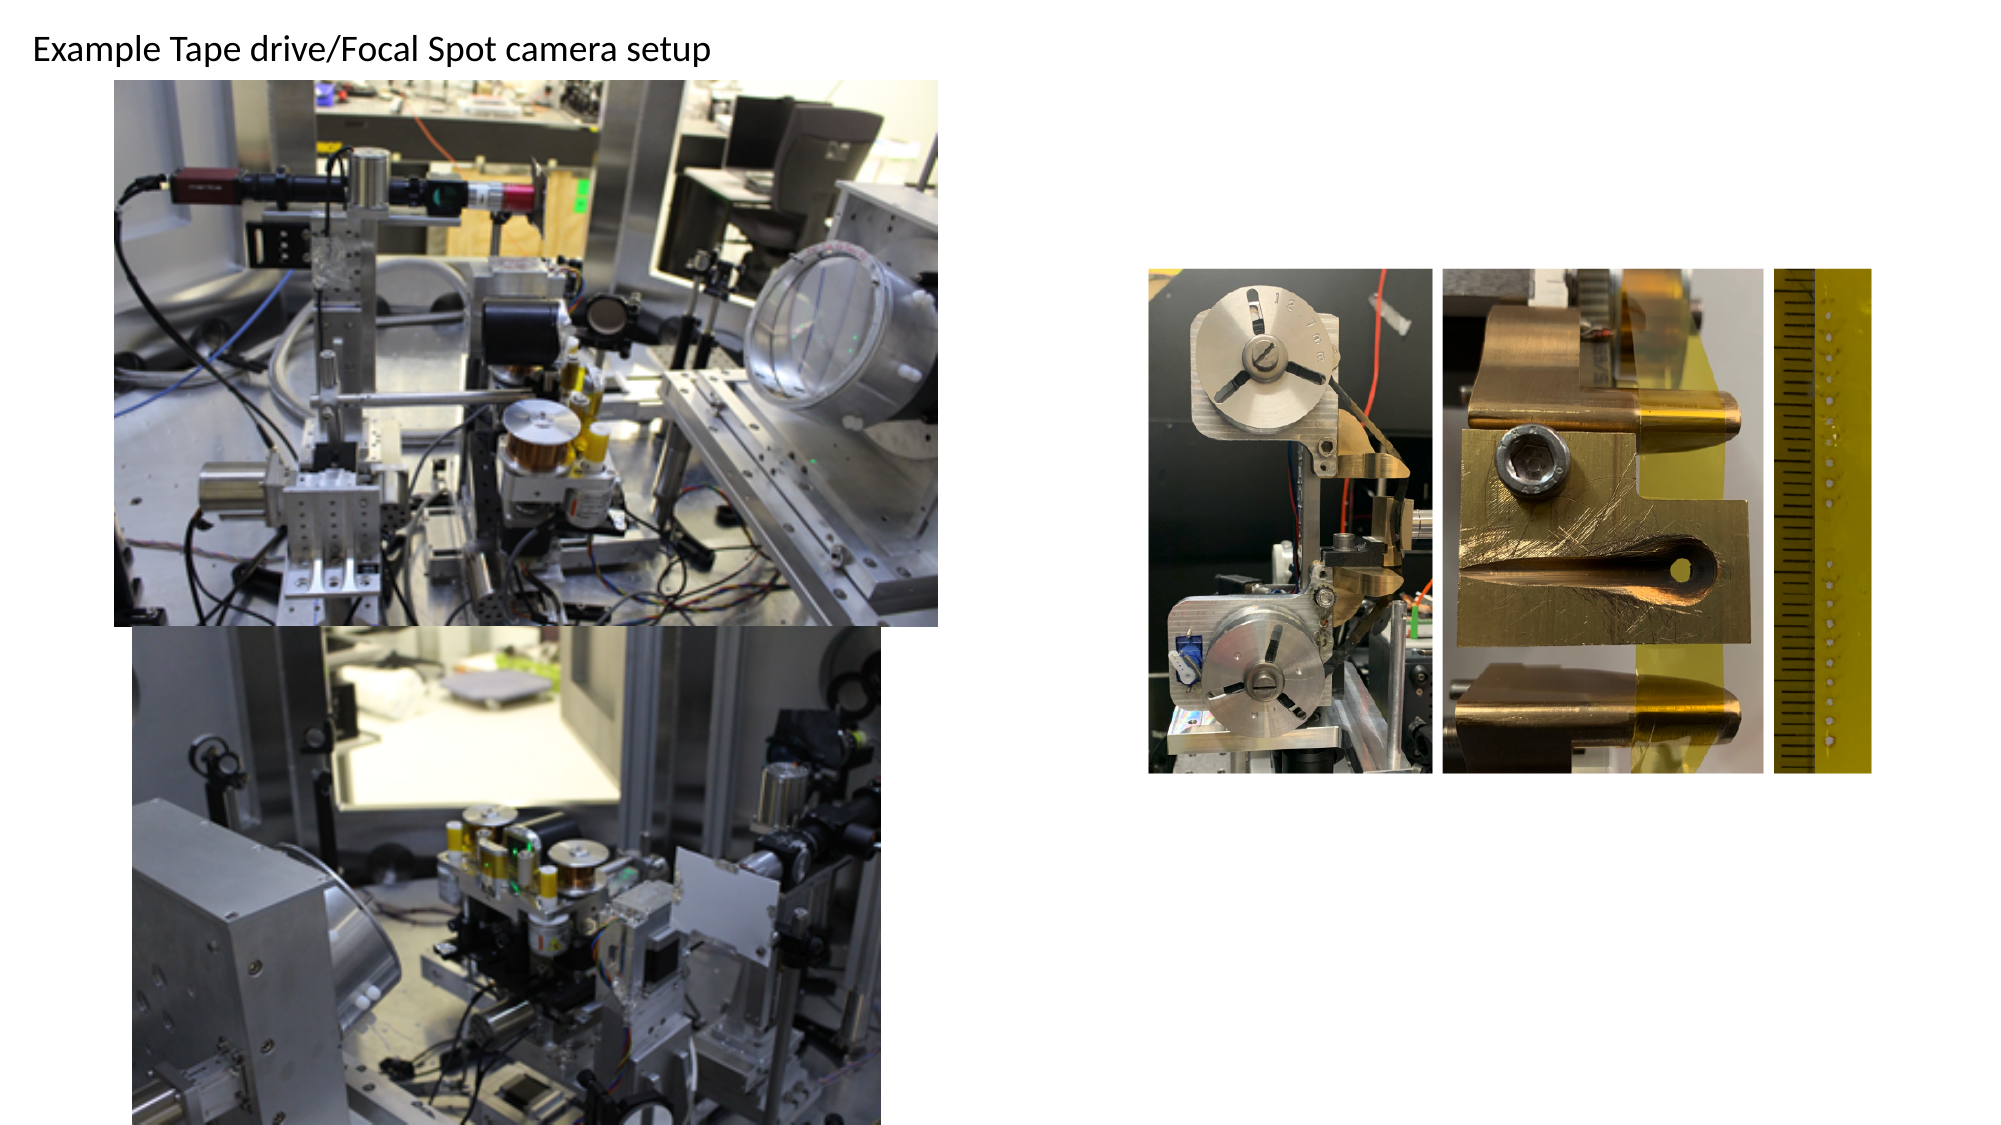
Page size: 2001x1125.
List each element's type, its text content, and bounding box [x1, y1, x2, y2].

picture [1128, 225, 1898, 798]
text_box Example Tape drive/Focal Spot camera setup [17, 16, 787, 76]
picture [114, 80, 938, 1125]
